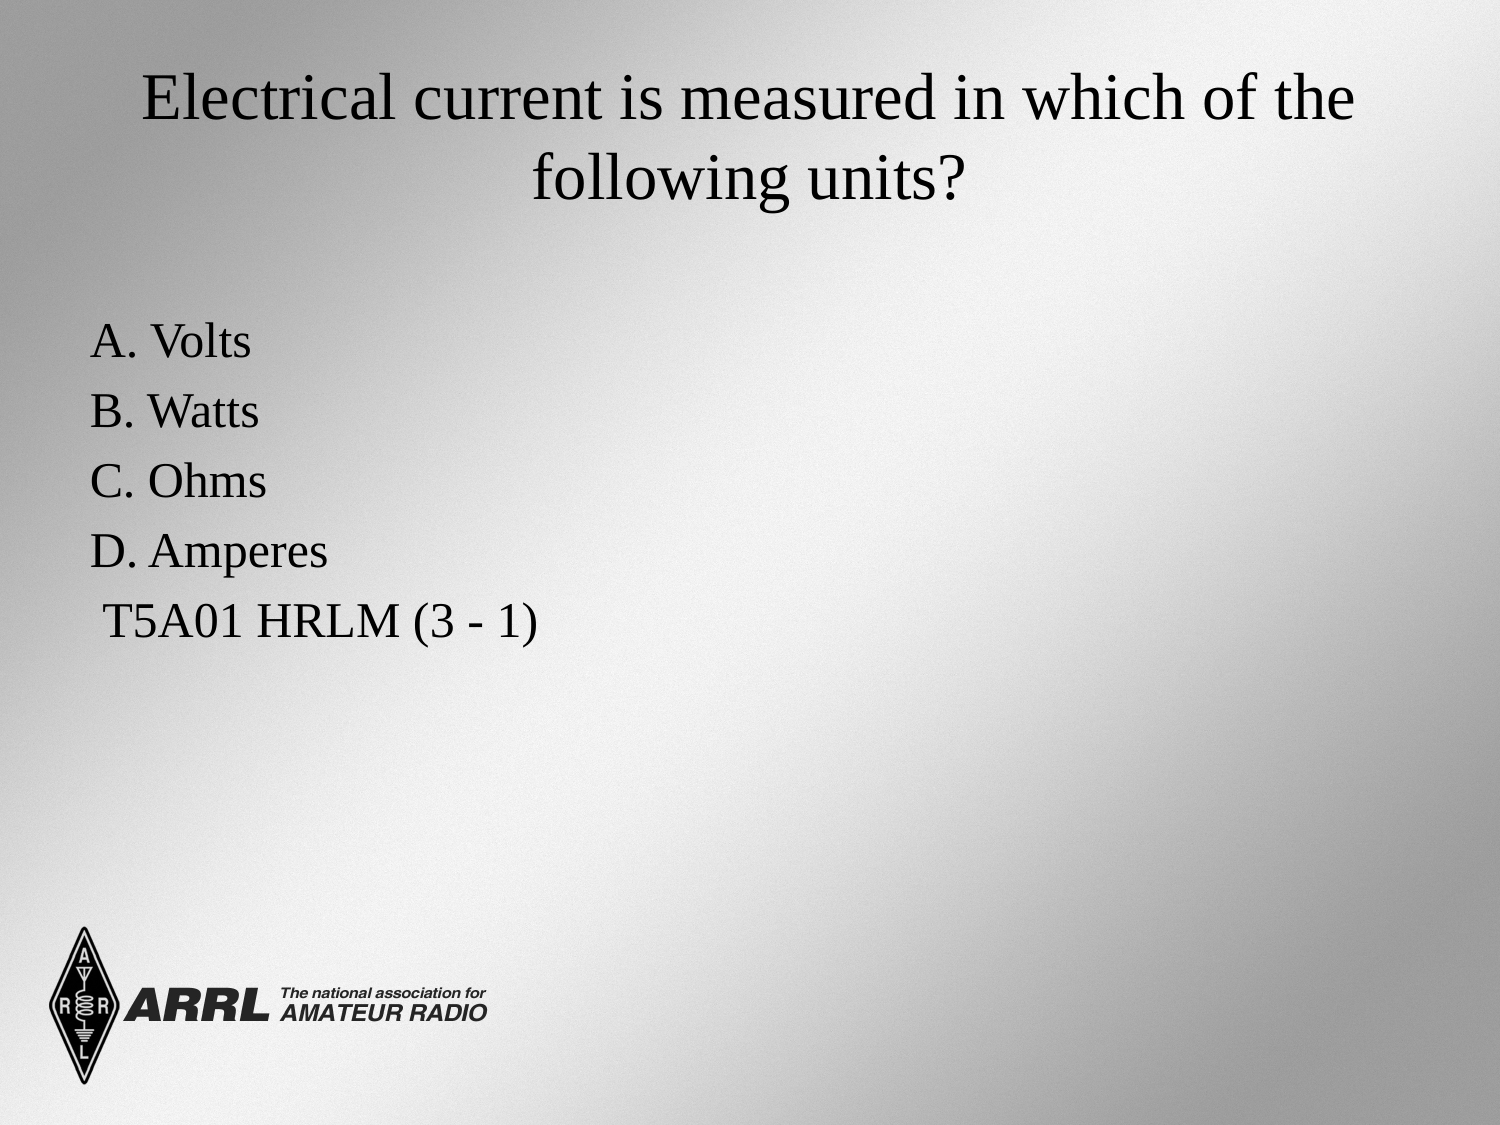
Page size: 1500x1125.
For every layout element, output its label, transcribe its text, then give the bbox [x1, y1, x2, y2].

list A. Volts B. Watts C. Ohms D. Amperes T5A01 HRLM (3 - 1) [75, 299, 1425, 1005]
picture [0, 0, 1500, 1125]
title Electrical current is measured in which of the following units? [75, 45, 1425, 233]
